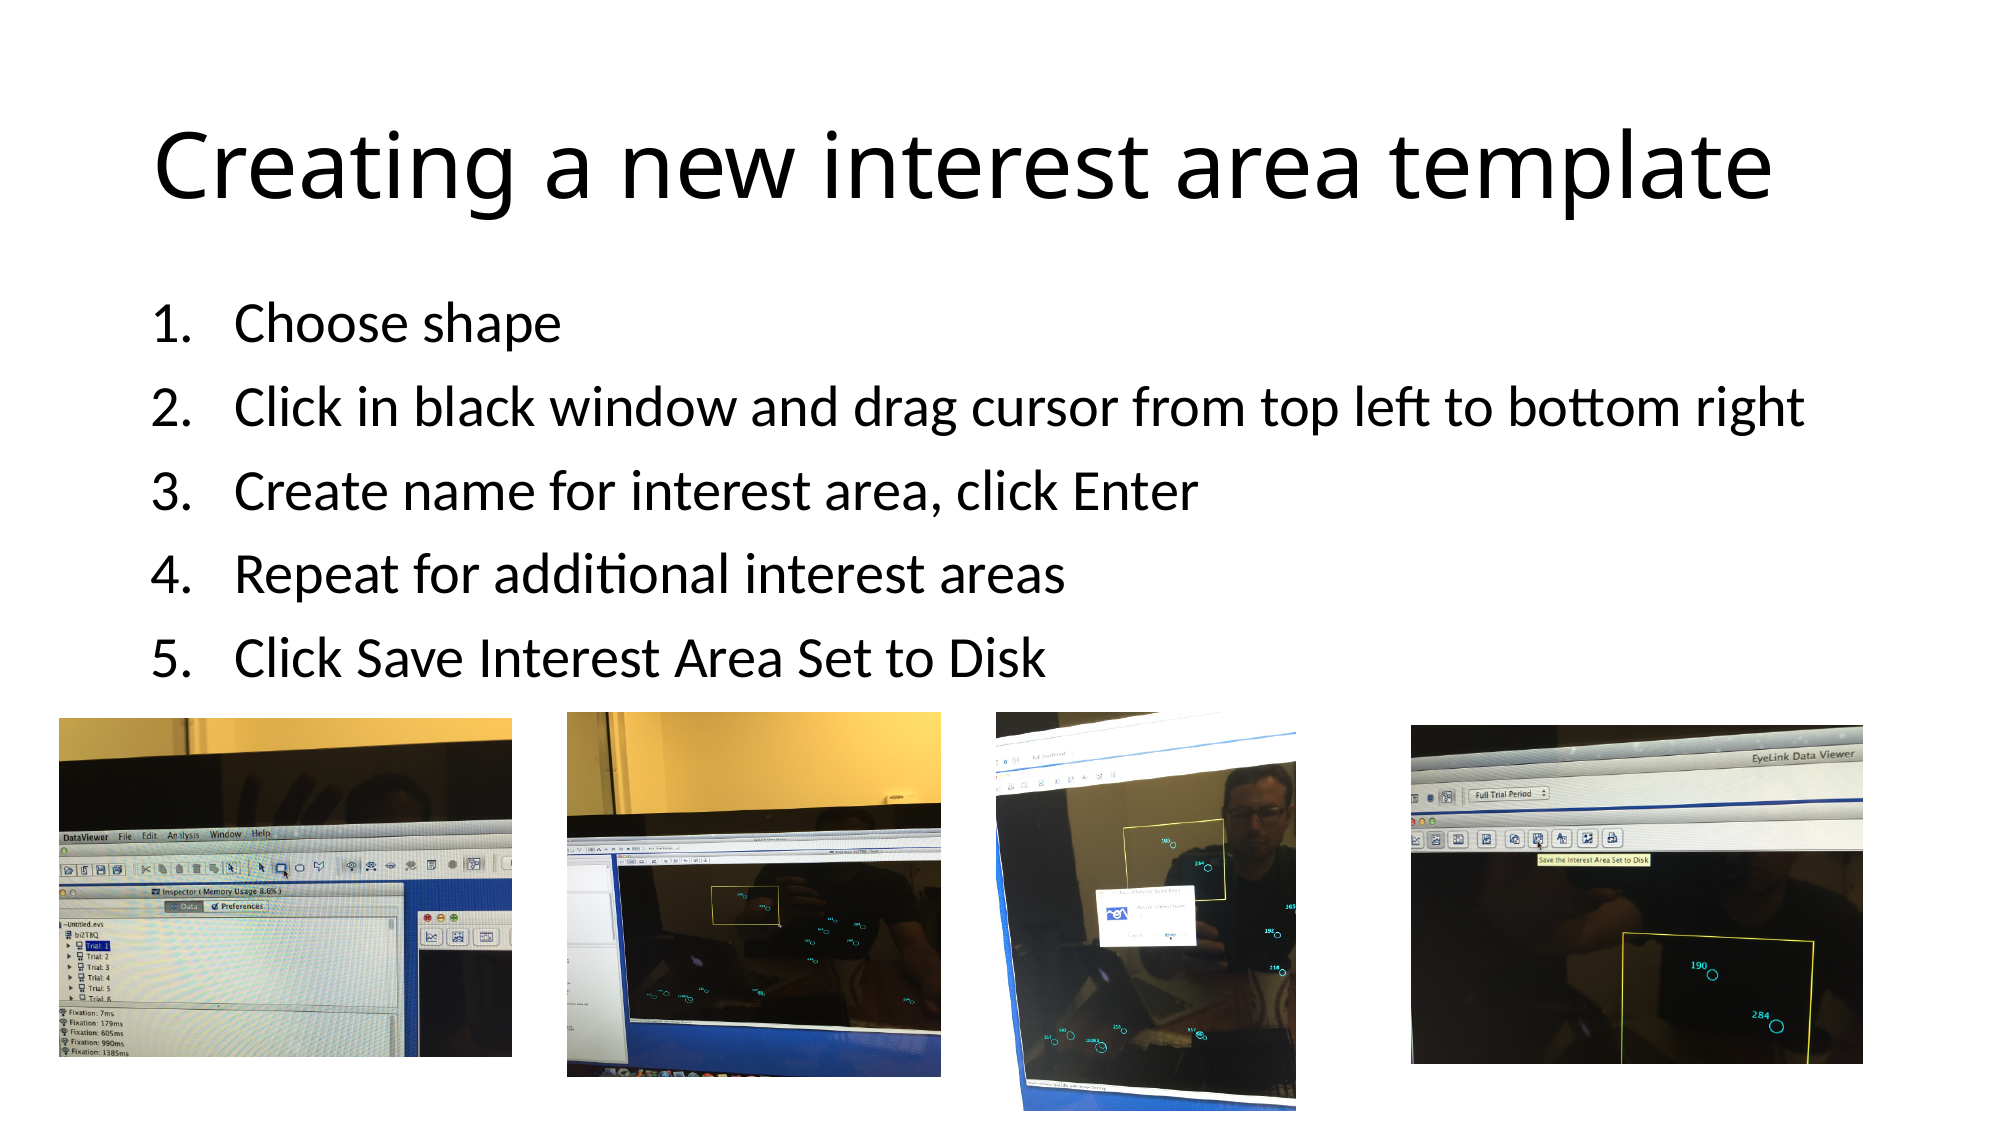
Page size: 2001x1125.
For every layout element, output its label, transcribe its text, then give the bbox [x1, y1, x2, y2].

list Choose shape Click in black window and drag cursor from top left to bottom right Create name for interest area, click Enter Repeat for additional interest areas Click Save Interest Area Set to Disk [135, 284, 1861, 999]
title Creating a new interest area template [137, 59, 1863, 278]
picture [996, 712, 1296, 1111]
picture [1410, 725, 1863, 1064]
picture [567, 712, 941, 1077]
picture [59, 718, 512, 1057]
